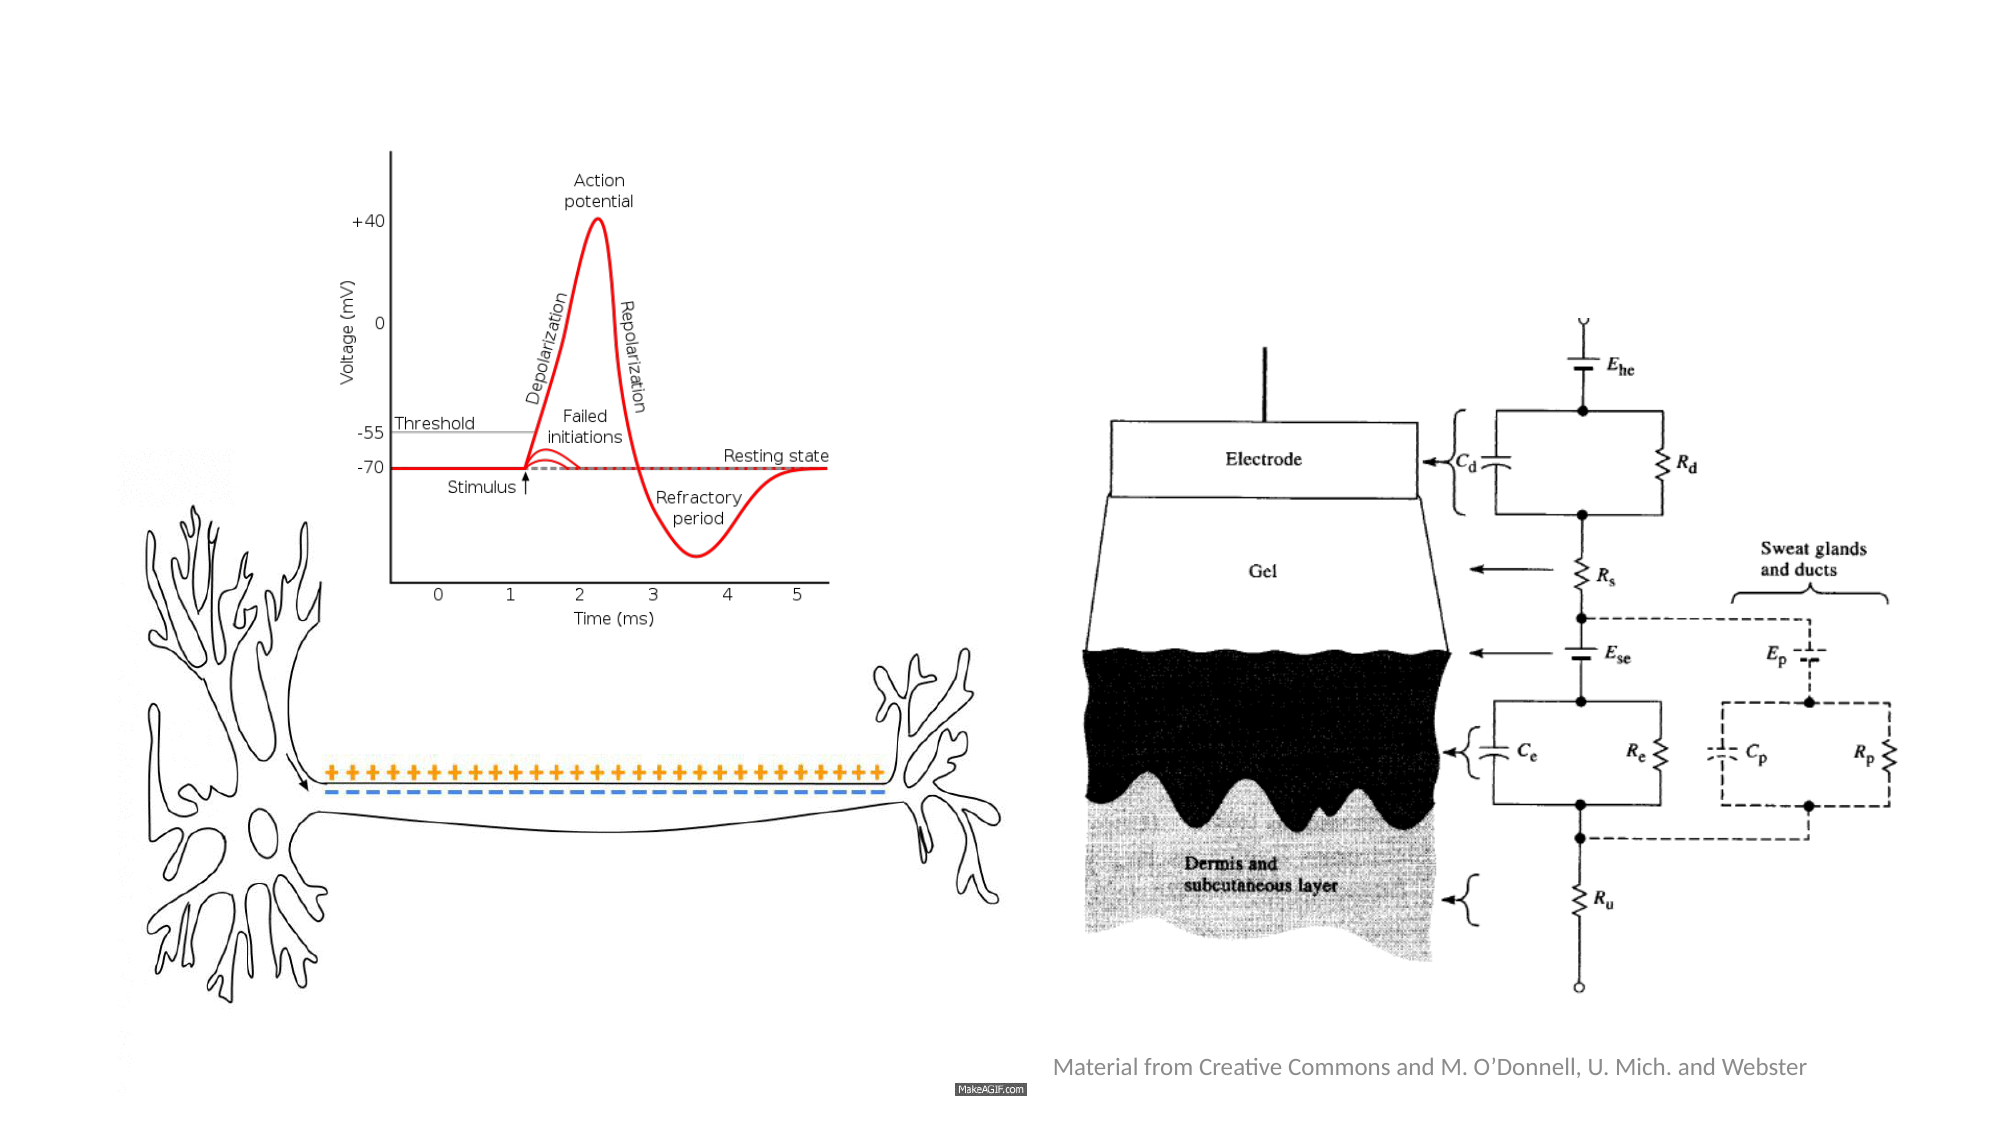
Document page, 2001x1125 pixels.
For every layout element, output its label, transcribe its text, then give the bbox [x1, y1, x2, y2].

picture [118, 131, 1928, 1096]
footer Material from Creative Commons and M. O’Donnell, U. Mich. and Webster [1027, 1035, 1928, 1096]
